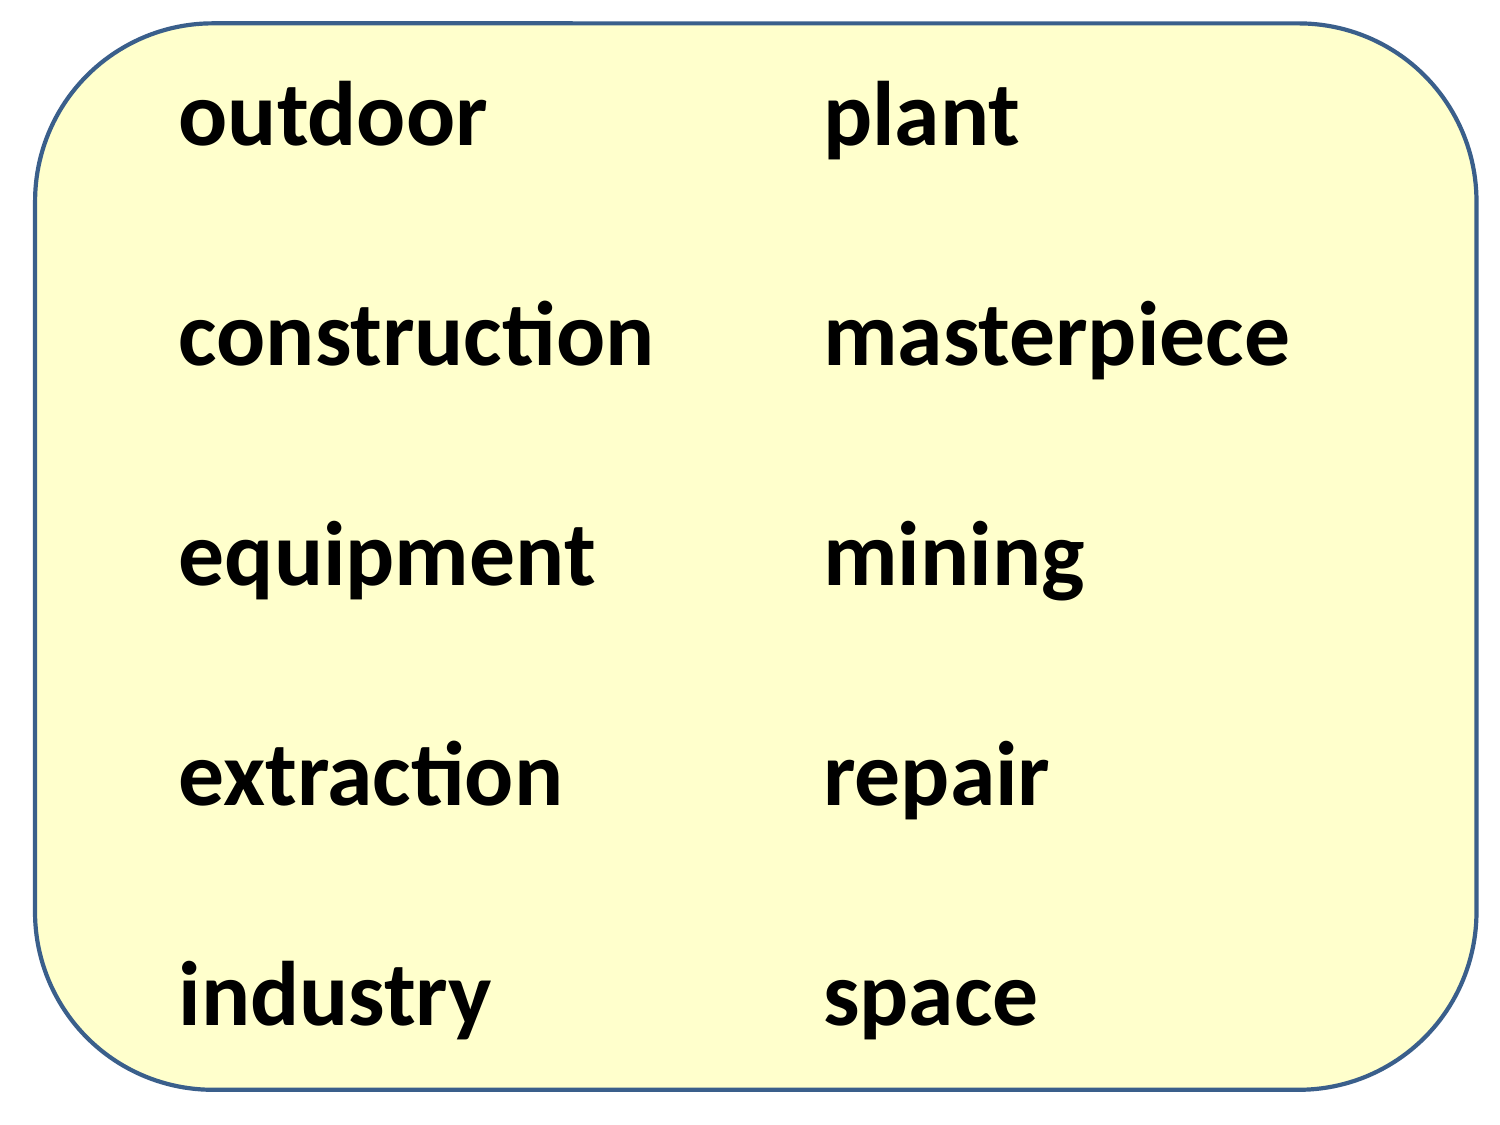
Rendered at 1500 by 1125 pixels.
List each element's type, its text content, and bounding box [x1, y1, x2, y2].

text_box [32, 21, 1479, 1092]
text_box outdoor construction equipment extraction industry [164, 46, 715, 1052]
text_box plant masterpiece mining repair space [808, 46, 1395, 1052]
